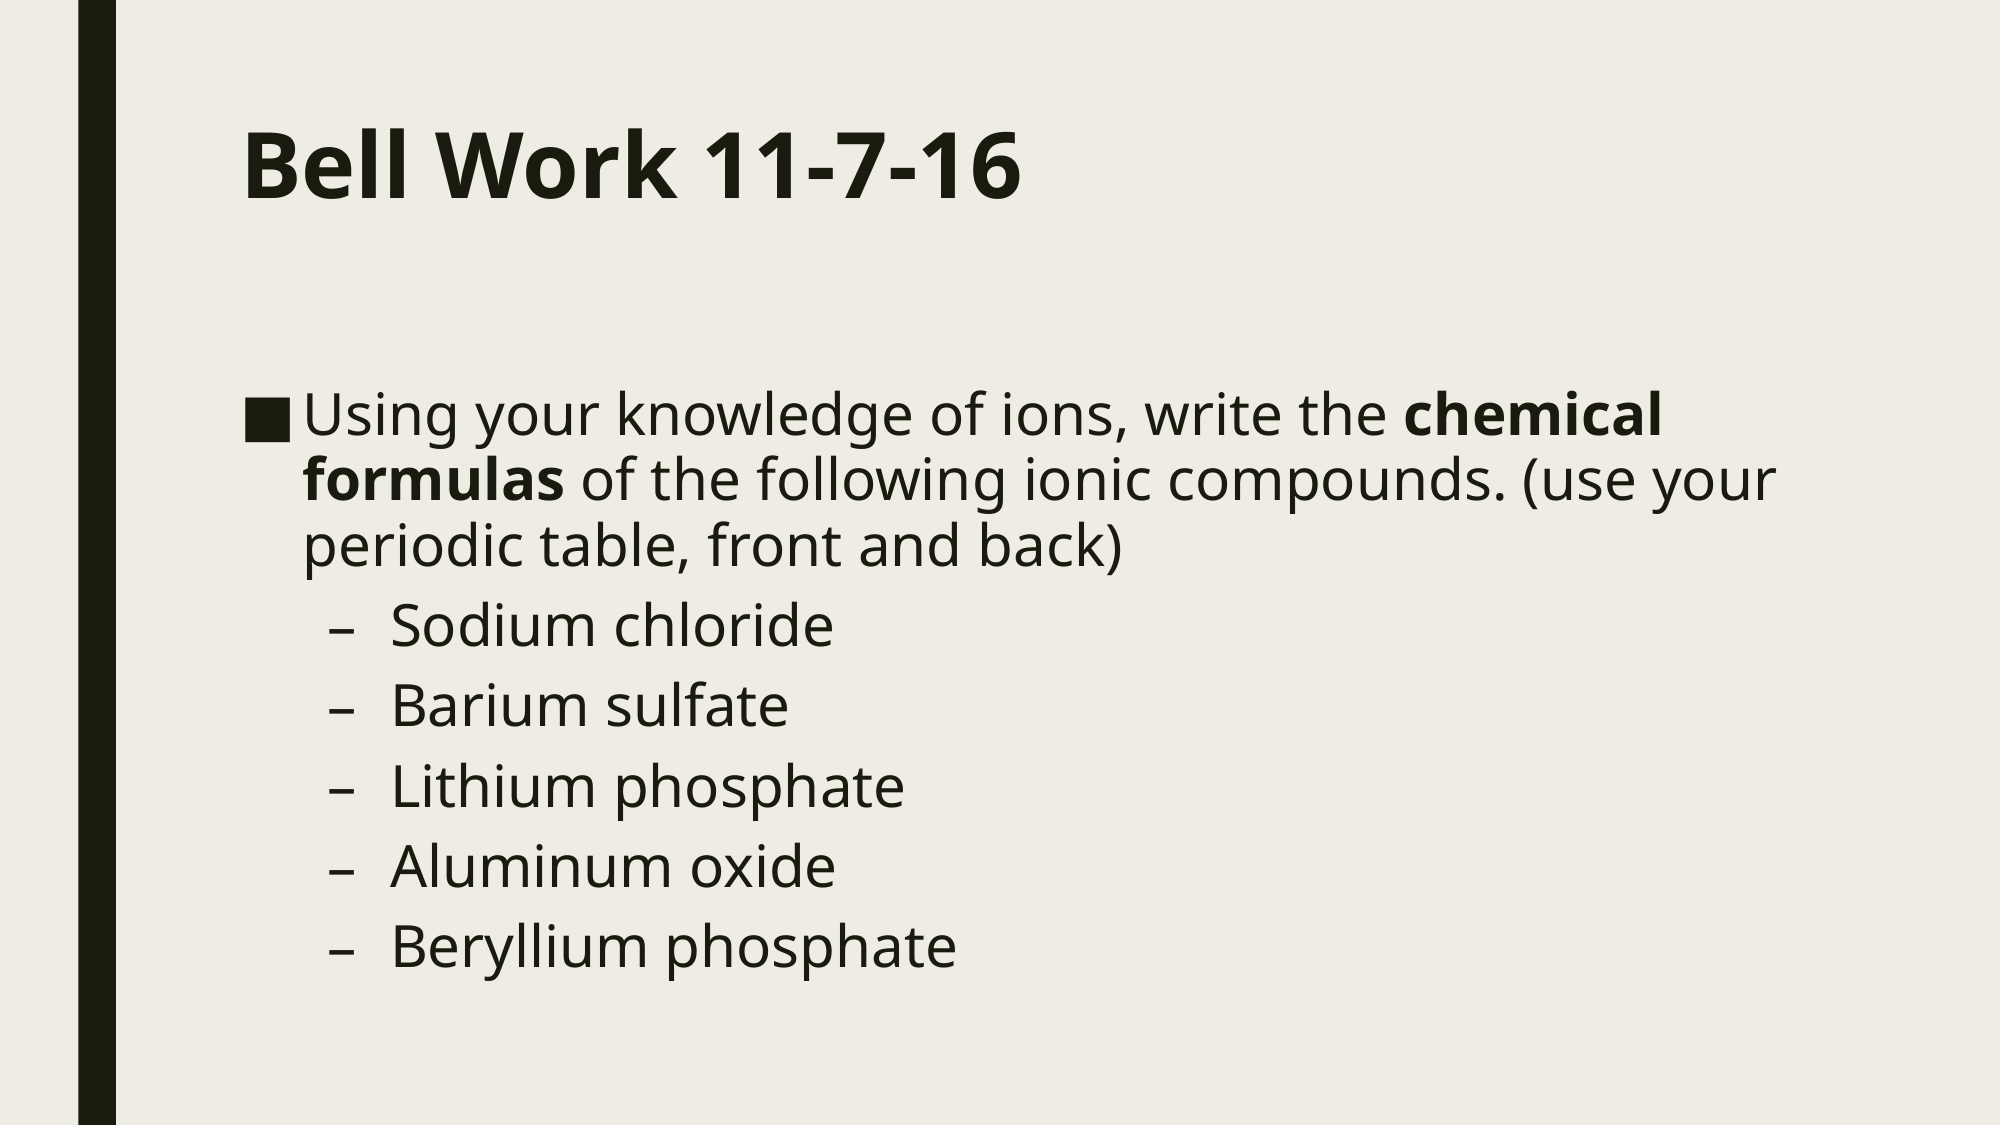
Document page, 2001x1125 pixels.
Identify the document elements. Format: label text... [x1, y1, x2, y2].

list Using your knowledge of ions, write the chemical formulas of the following ionic compounds. (use your periodic table, front and back) Sodium chloride Barium sulfate Lithium phosphate Aluminum oxide Beryllium phosphate [225, 375, 1800, 1000]
title Bell Work 11-7-16 [225, 112, 1800, 357]
